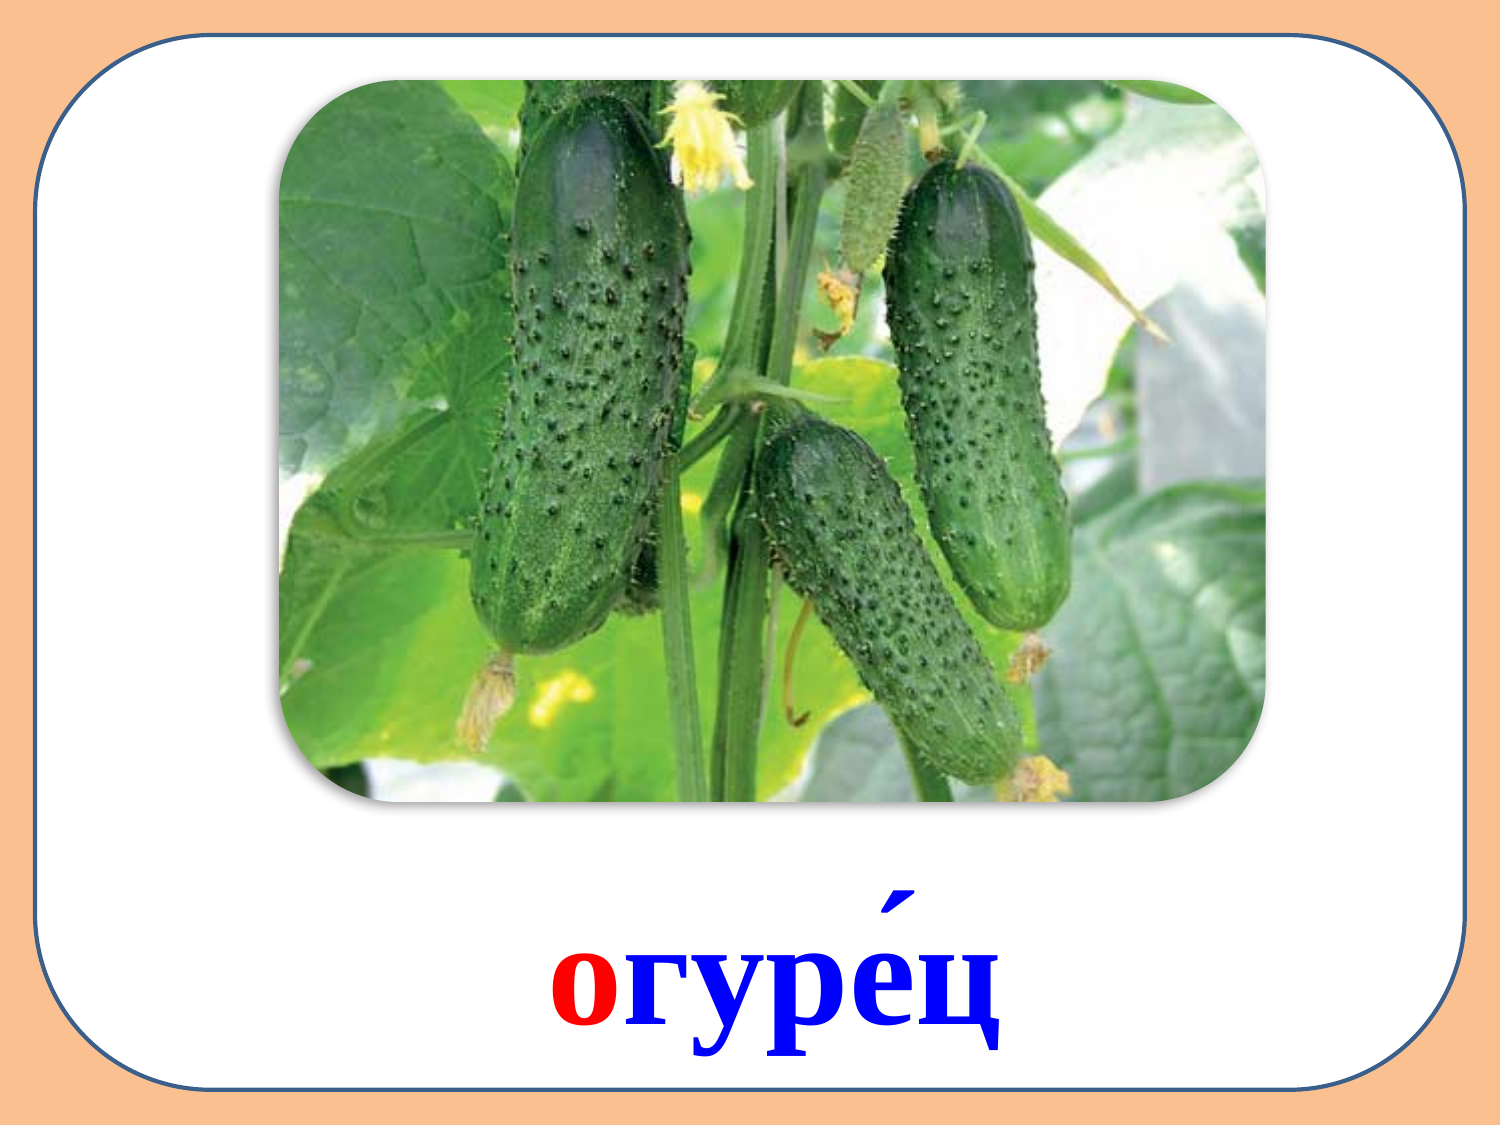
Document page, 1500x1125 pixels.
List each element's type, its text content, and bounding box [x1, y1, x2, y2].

text_box [32, 32, 1467, 1054]
picture [278, 79, 1266, 803]
text_box огуре́ц [100, 867, 1451, 1055]
text_box [102, 1055, 1398, 1092]
